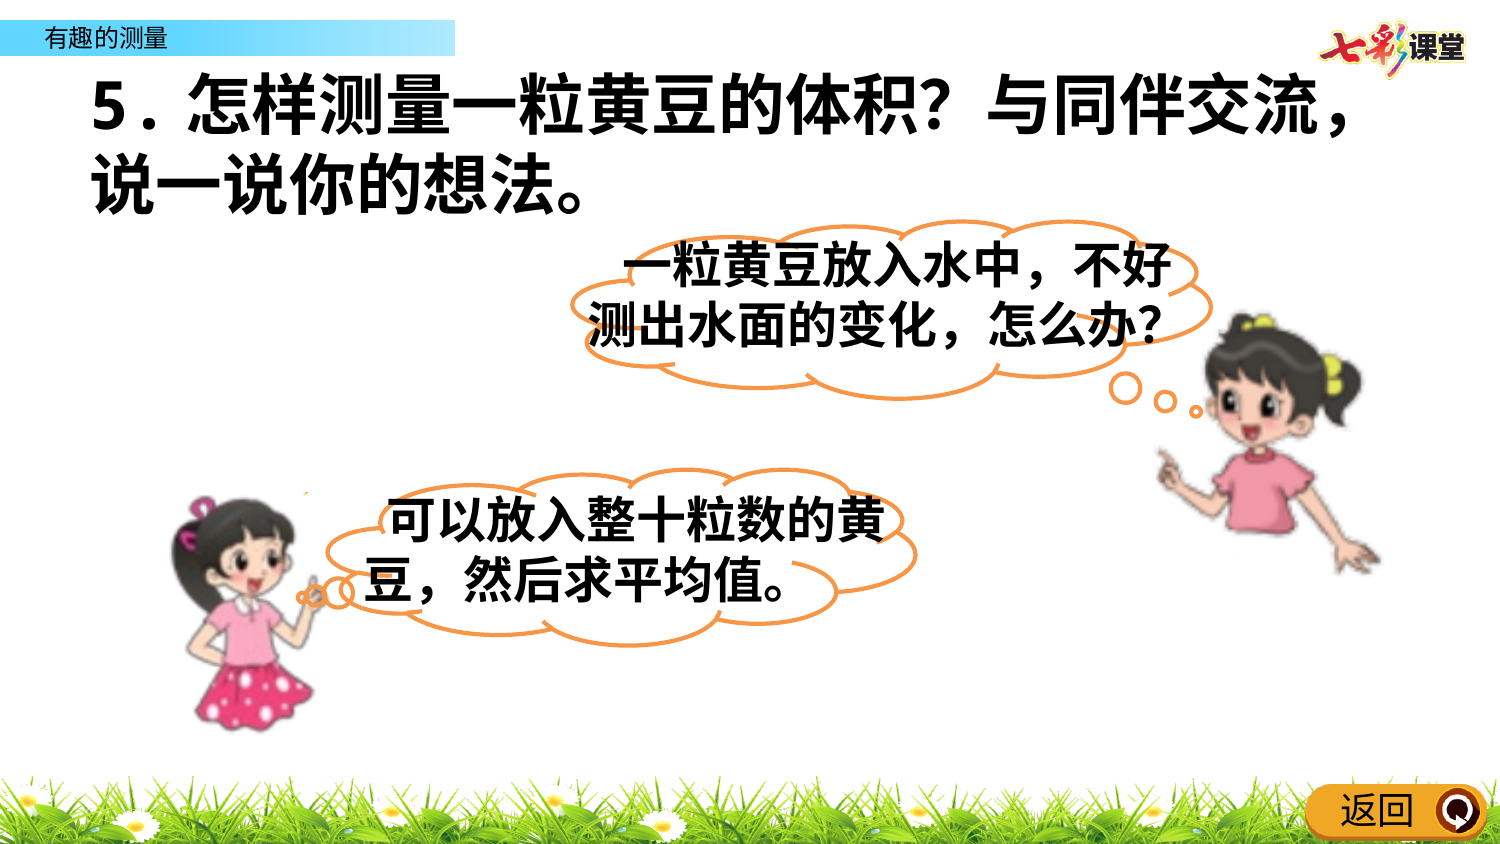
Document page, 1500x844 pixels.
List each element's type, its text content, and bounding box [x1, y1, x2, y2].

text_box [1020, 219, 1116, 226]
text_box 可以放入整十粒数的黄豆，然后求平均值。 [348, 481, 916, 617]
text_box [408, 617, 813, 648]
text_box [531, 467, 842, 481]
text_box [341, 575, 348, 610]
text_box [917, 219, 1007, 226]
picture [1148, 303, 1386, 588]
text_box 5.怎样测量一粒黄豆的体积？与同伴交流，说一说你的想法。 [74, 55, 1387, 231]
text_box 一粒黄豆放入水中，不好测出水面的变化，怎么办？ [572, 226, 1211, 362]
text_box [606, 362, 1116, 401]
picture [167, 492, 337, 741]
picture [1316, 20, 1468, 80]
text_box [1108, 371, 1143, 405]
text_box [341, 531, 348, 573]
picture [0, 776, 1500, 844]
